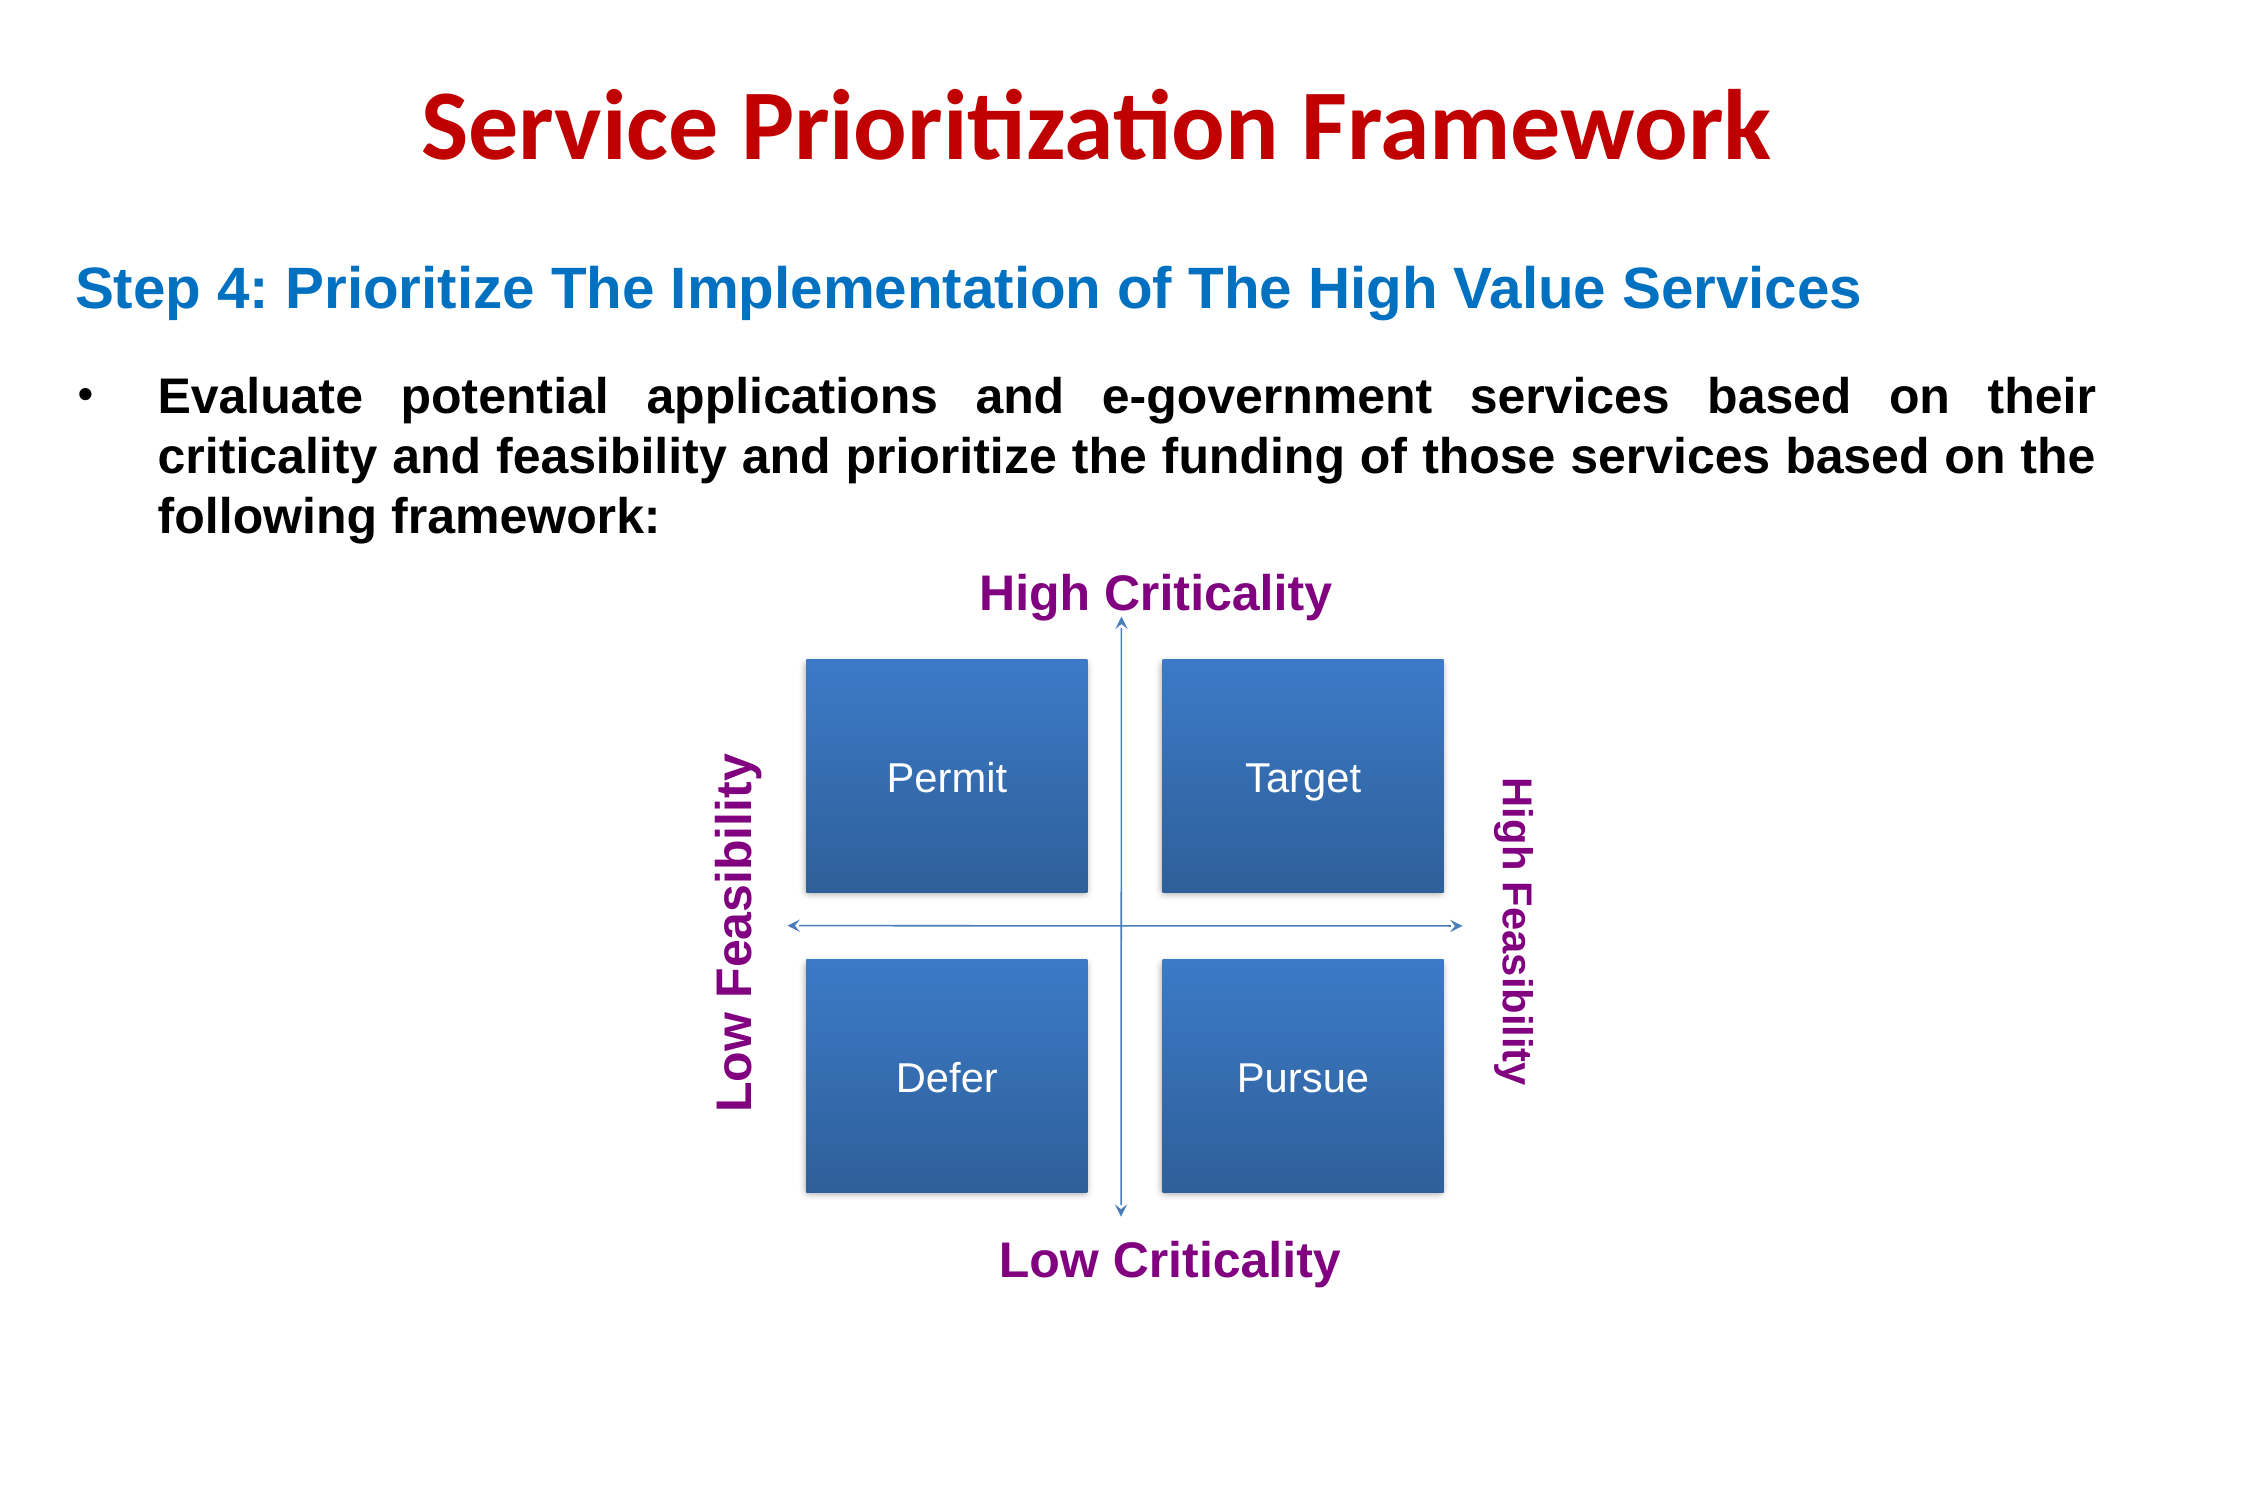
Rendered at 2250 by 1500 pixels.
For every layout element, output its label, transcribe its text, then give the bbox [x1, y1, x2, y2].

text_box Permit [806, 659, 1088, 893]
text_box Step 4: Prioritize The Implementation of The High Value Services [74, 249, 2100, 317]
text_box High Feasibility [1483, 756, 1556, 1108]
text_box Evaluate potential applications and e-government services based on their criticality and feasibility and prioritize the funding of those services based on the following framework: [56, 265, 2119, 555]
text_box Pursue [1162, 959, 1444, 1193]
text_box Low Criticality [977, 1216, 1363, 1298]
text_box Low Feasibility [690, 732, 772, 1134]
text_box Defer [806, 959, 1088, 1193]
title Service Prioritization Framework [75, 60, 2119, 200]
text_box Target [1162, 659, 1444, 893]
text_box High Criticality [957, 549, 1355, 632]
